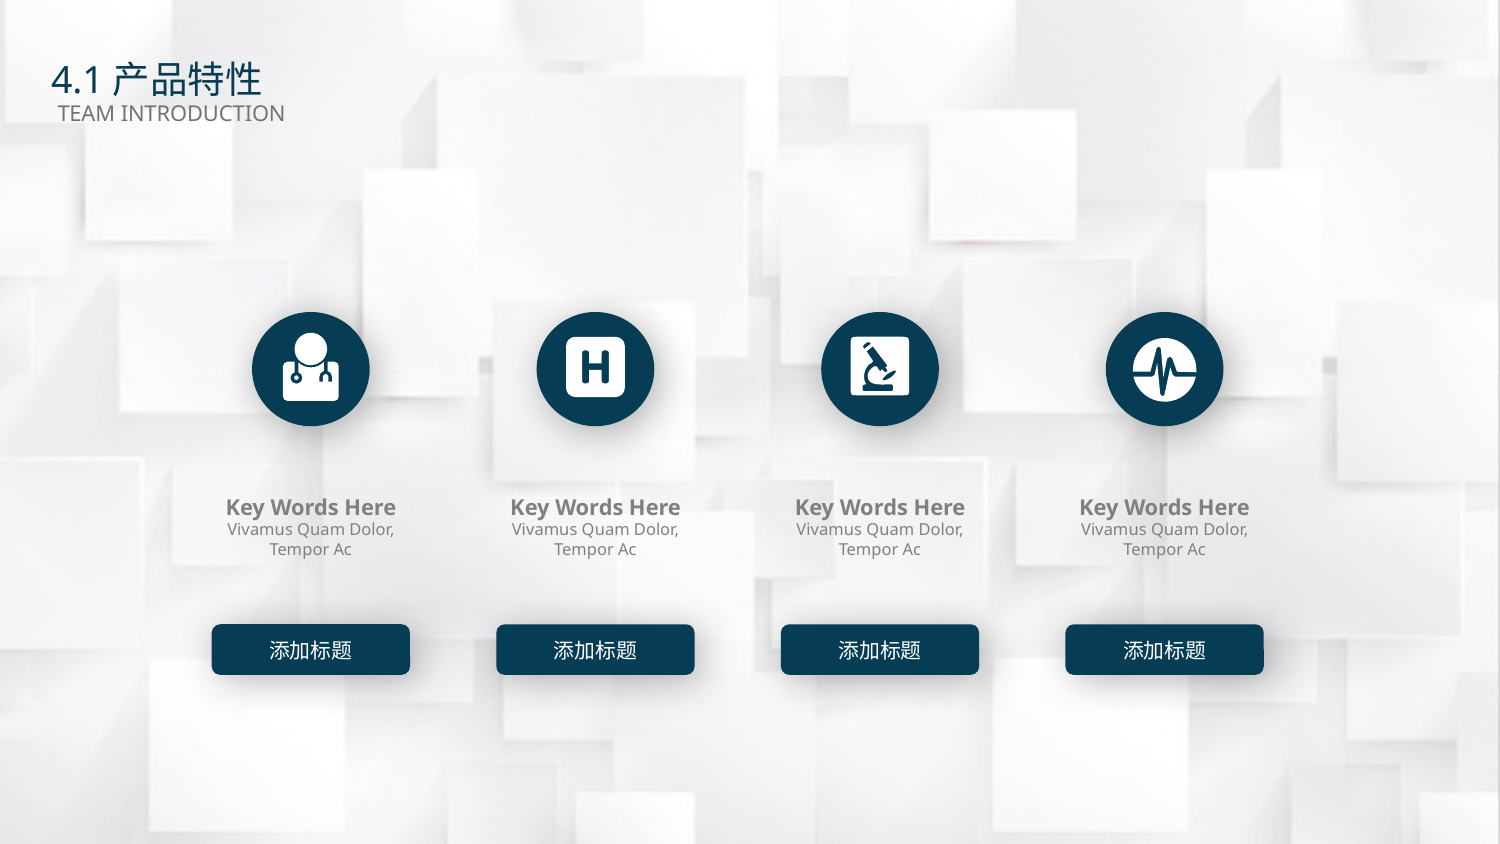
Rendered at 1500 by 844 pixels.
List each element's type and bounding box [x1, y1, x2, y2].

text_box [1047, 311, 1282, 675]
text_box [194, 312, 428, 675]
picture [0, 0, 1500, 844]
text_box [763, 311, 997, 675]
text_box [478, 311, 713, 675]
text_box [57, 44, 302, 134]
